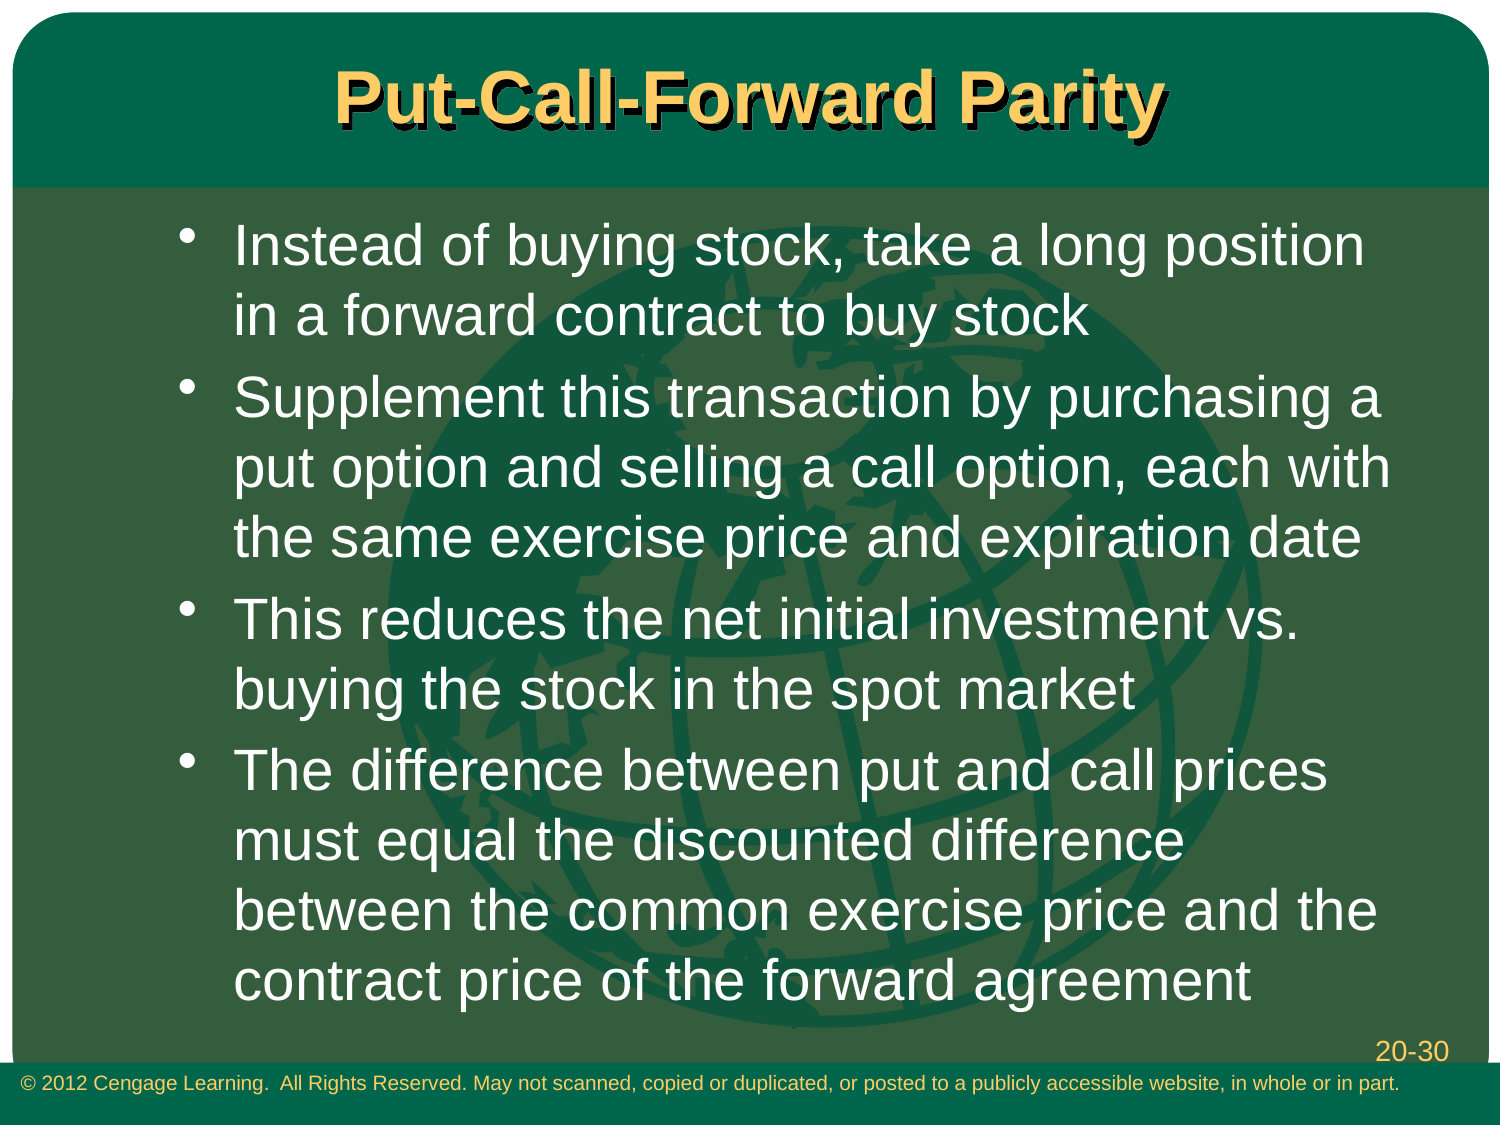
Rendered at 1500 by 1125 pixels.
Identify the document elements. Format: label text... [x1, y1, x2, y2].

list Instead of buying stock, take a long position in a forward contract to buy stock Supplement this transaction by purchasing a put option and selling a call option, each with the same exercise price and expiration date This reduces the net initial investment vs. buying the stock in the spot market The difference between put and call prices must equal the discounted difference between the common exercise price and the contract price of the forward agreement [162, 200, 1438, 1062]
footer © 2012 Cengage Learning. All Rights Reserved. May not scanned, copied or duplicated, or posted to a publicly accessible website, in whole or in part. [0, 1062, 1500, 1125]
slide_number 20-30 [1325, 1025, 1500, 1062]
title Put-Call-Forward Parity [112, 0, 1388, 188]
